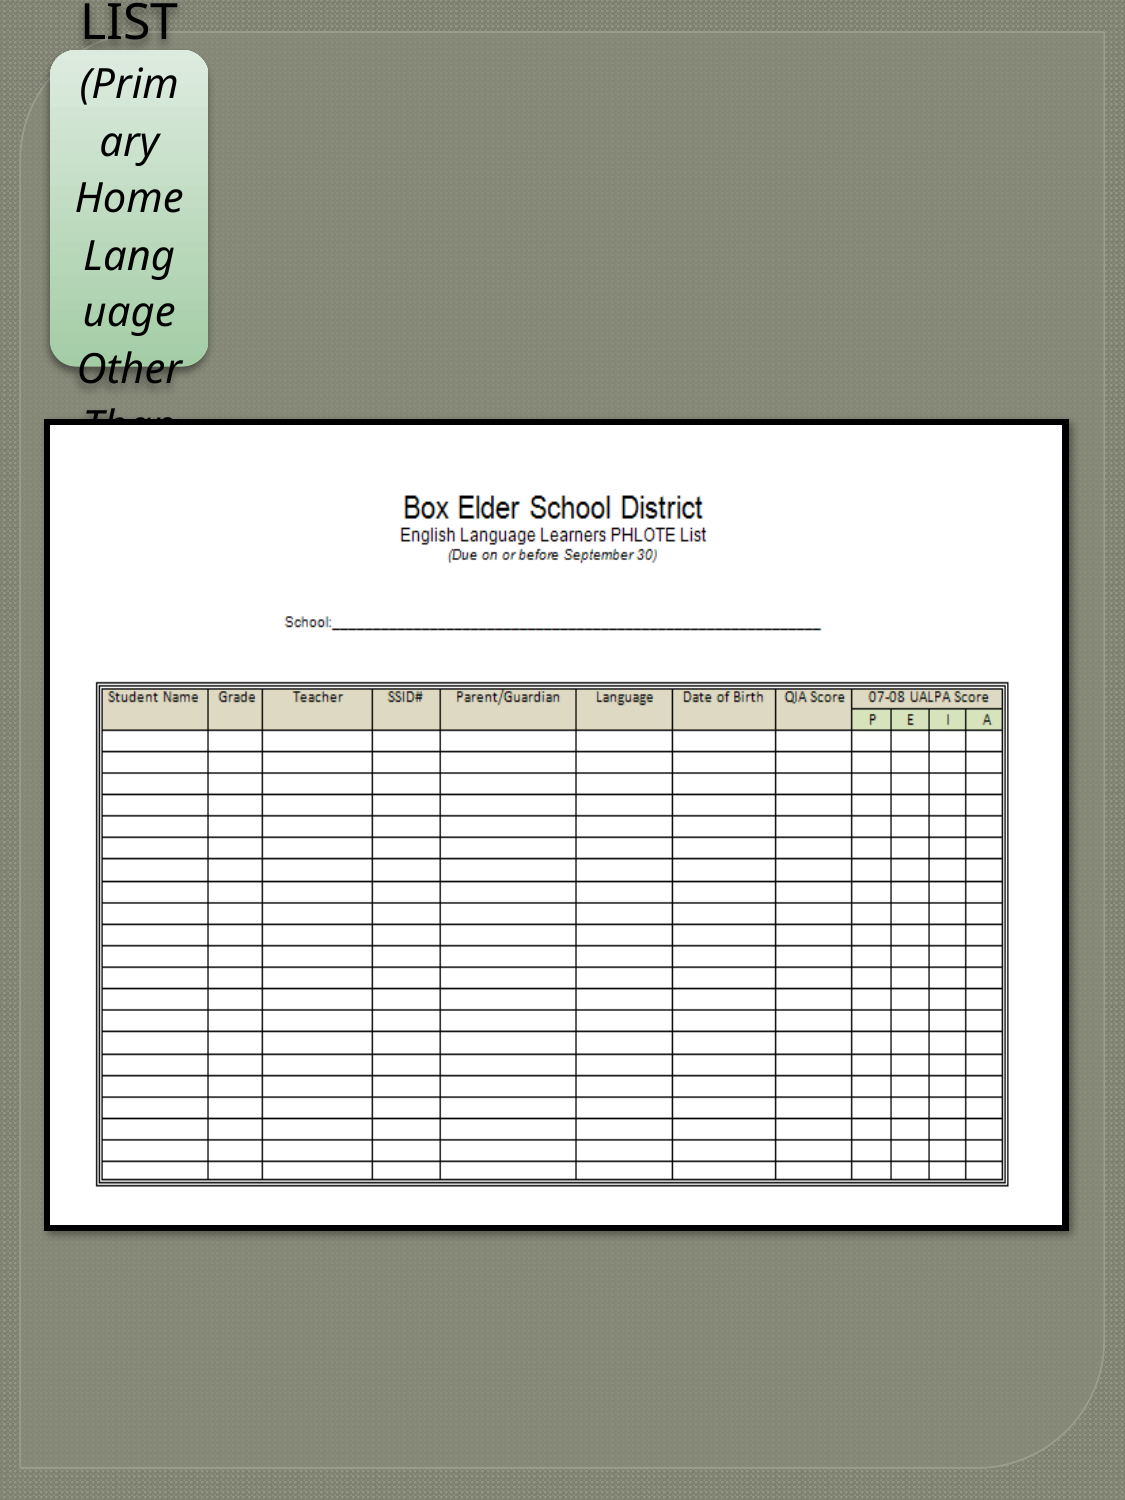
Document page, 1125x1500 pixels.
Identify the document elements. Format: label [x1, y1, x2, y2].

text_box [49, 49, 491, 367]
list [49, 424, 1063, 1226]
